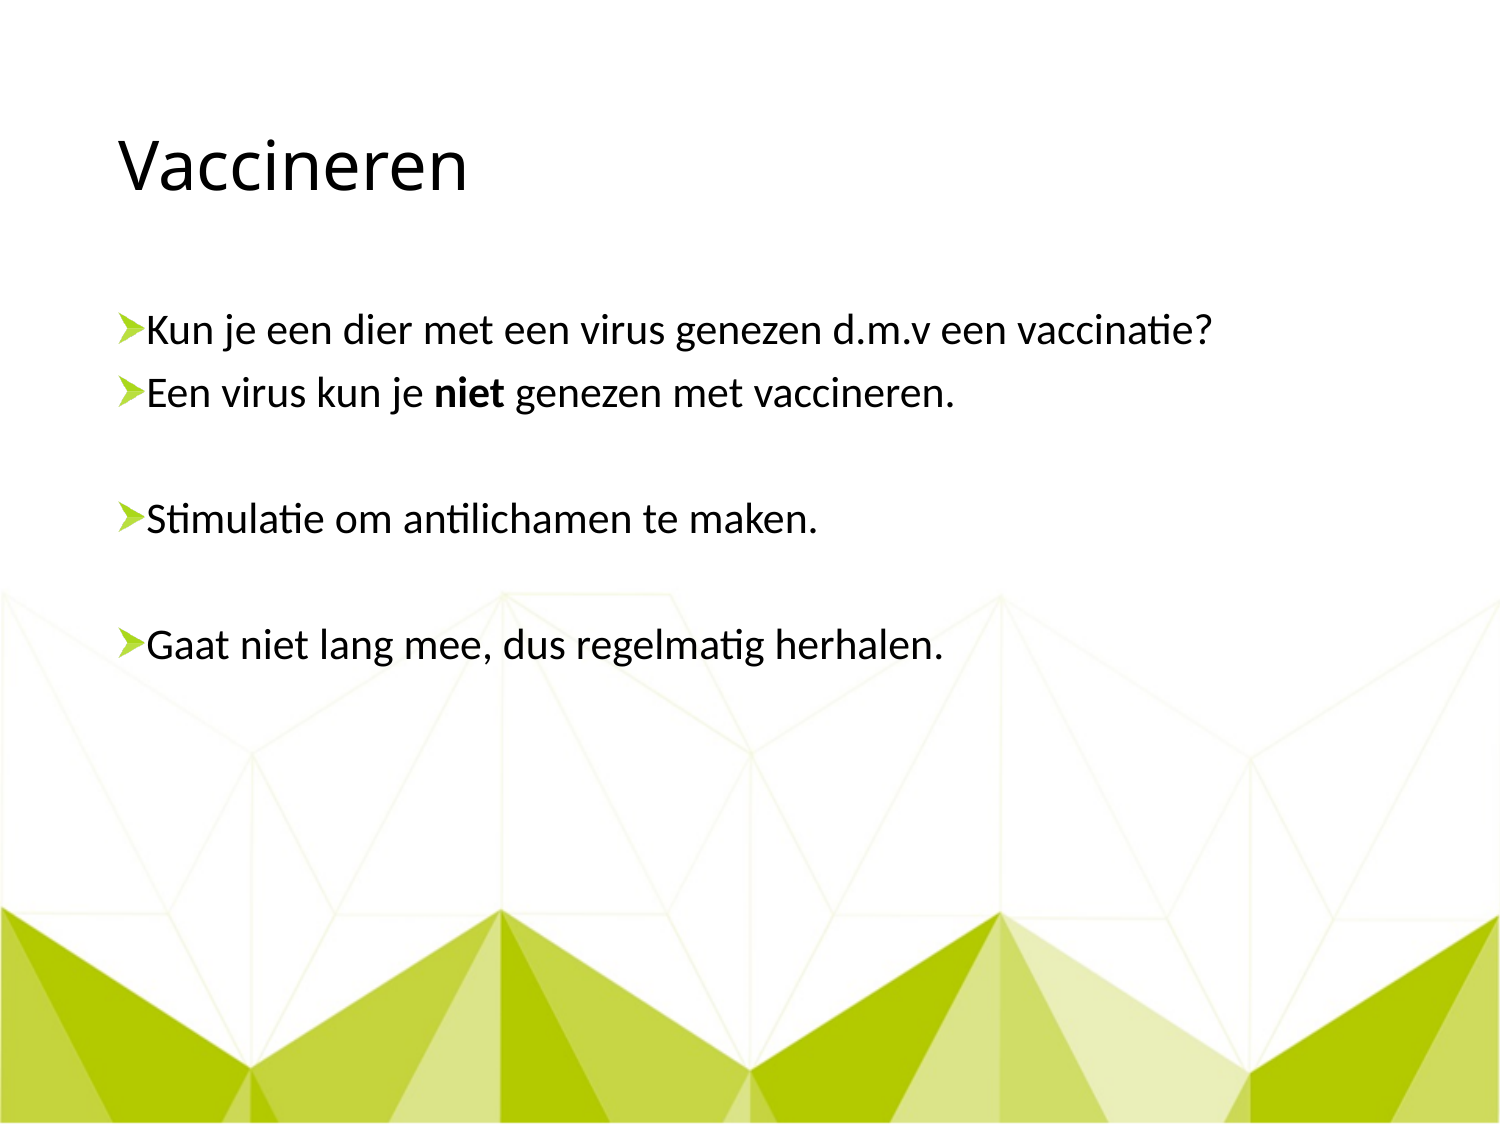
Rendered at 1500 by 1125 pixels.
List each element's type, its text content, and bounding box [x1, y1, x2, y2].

title Vaccineren [103, 59, 1397, 278]
list Kun je een dier met een virus genezen d.m.v een vaccinatie? Een virus kun je niet genezen met vaccineren. Stimulatie om antilichamen te maken. Gaat niet lang mee, dus regelmatig herhalen. [103, 299, 1397, 1014]
picture [0, 0, 1500, 1125]
